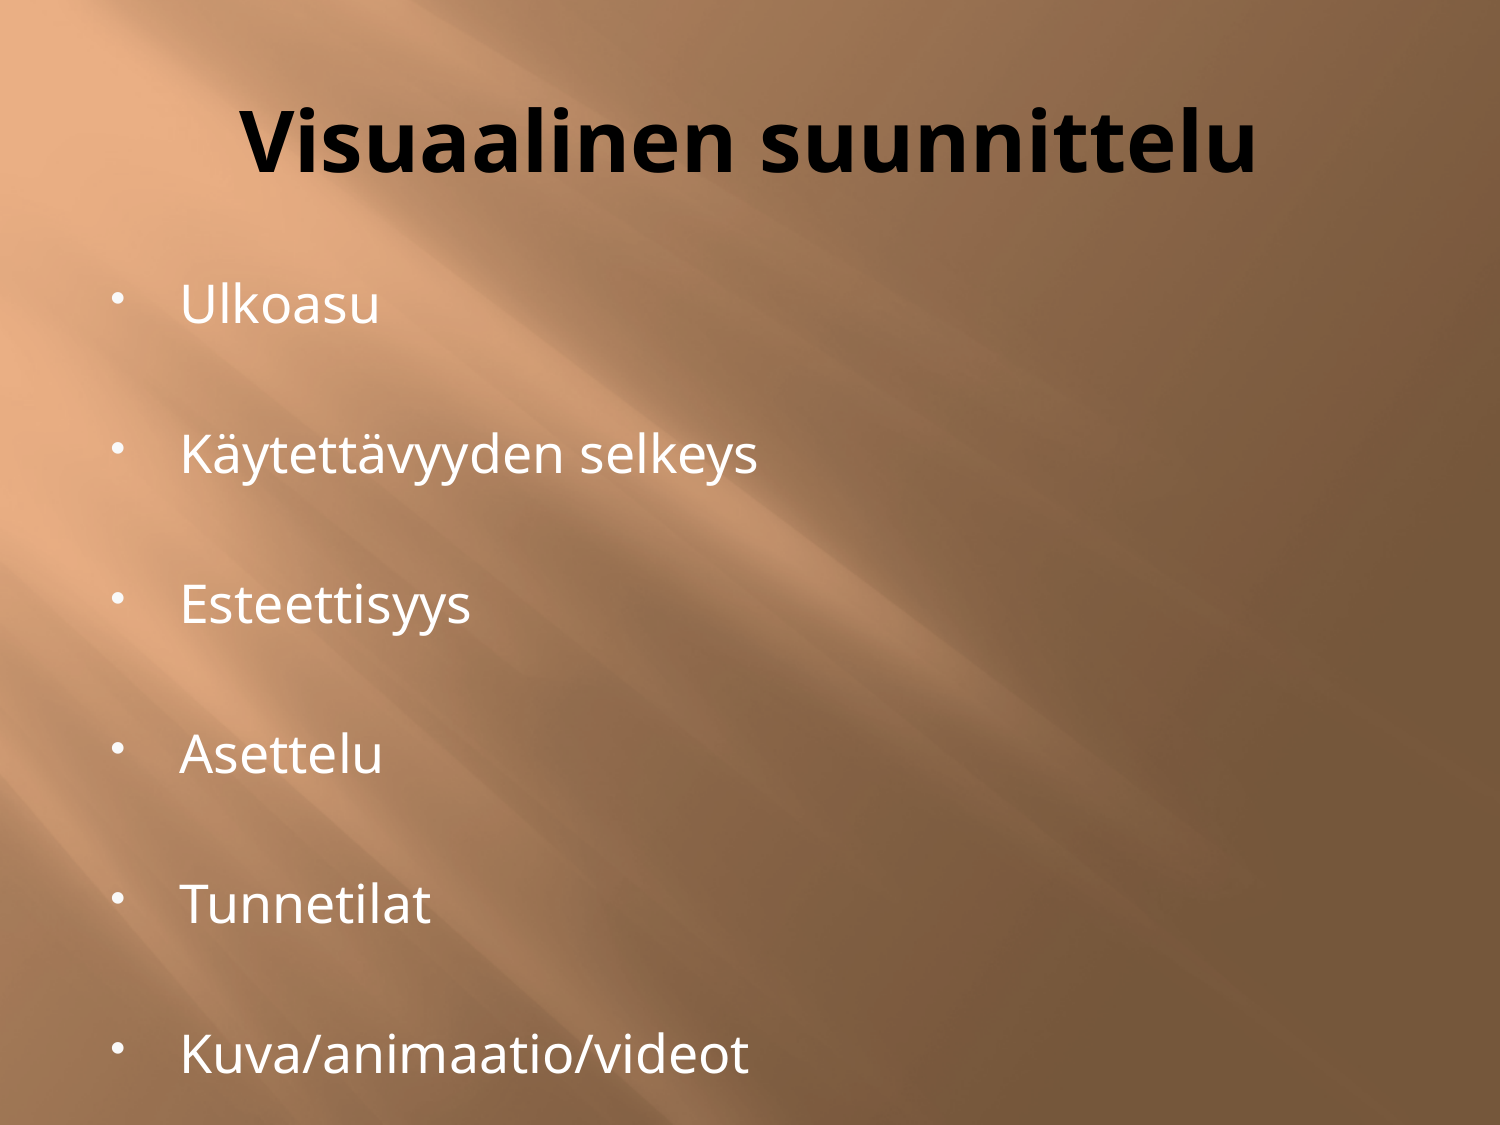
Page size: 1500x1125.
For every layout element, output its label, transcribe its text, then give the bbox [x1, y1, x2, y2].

list Ulkoasu Käytettävyyden selkeys Esteettisyys Asettelu Tunnetilat Kuva/animaatio/videot [75, 262, 1425, 1094]
title Visuaalinen suunnittelu [75, 45, 1425, 233]
